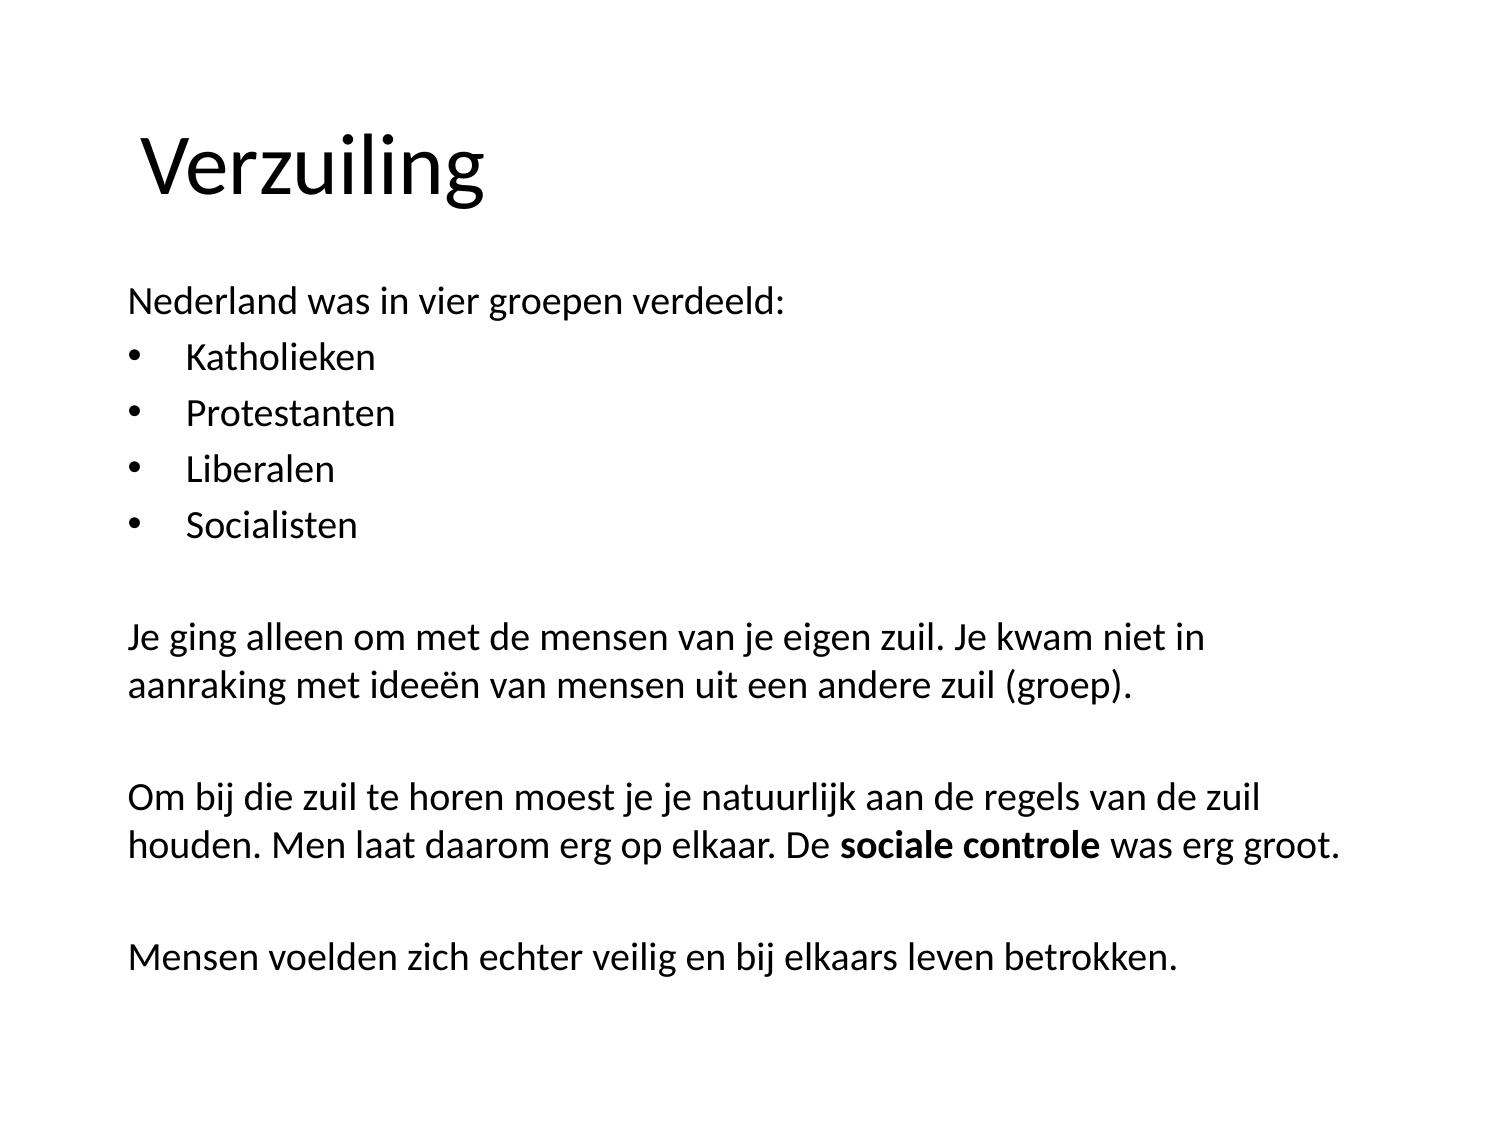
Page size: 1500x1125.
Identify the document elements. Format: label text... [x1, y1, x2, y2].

title Verzuiling [29, 99, 597, 220]
list Nederland was in vier groepen verdeeld: Katholieken Protestanten Liberalen Socialisten Je ging alleen om met de mensen van je eigen zuil. Je kwam niet in aanraking met ideeën van mensen uit een andere zuil (groep). Om bij die zuil te horen moest je je natuurlijk aan de regels van de zuil houden. Men laat daarom erg op elkaar. De sociale controle was erg groot. Mensen voelden zich echter veilig en bij elkaars leven betrokken. [112, 267, 1388, 1000]
